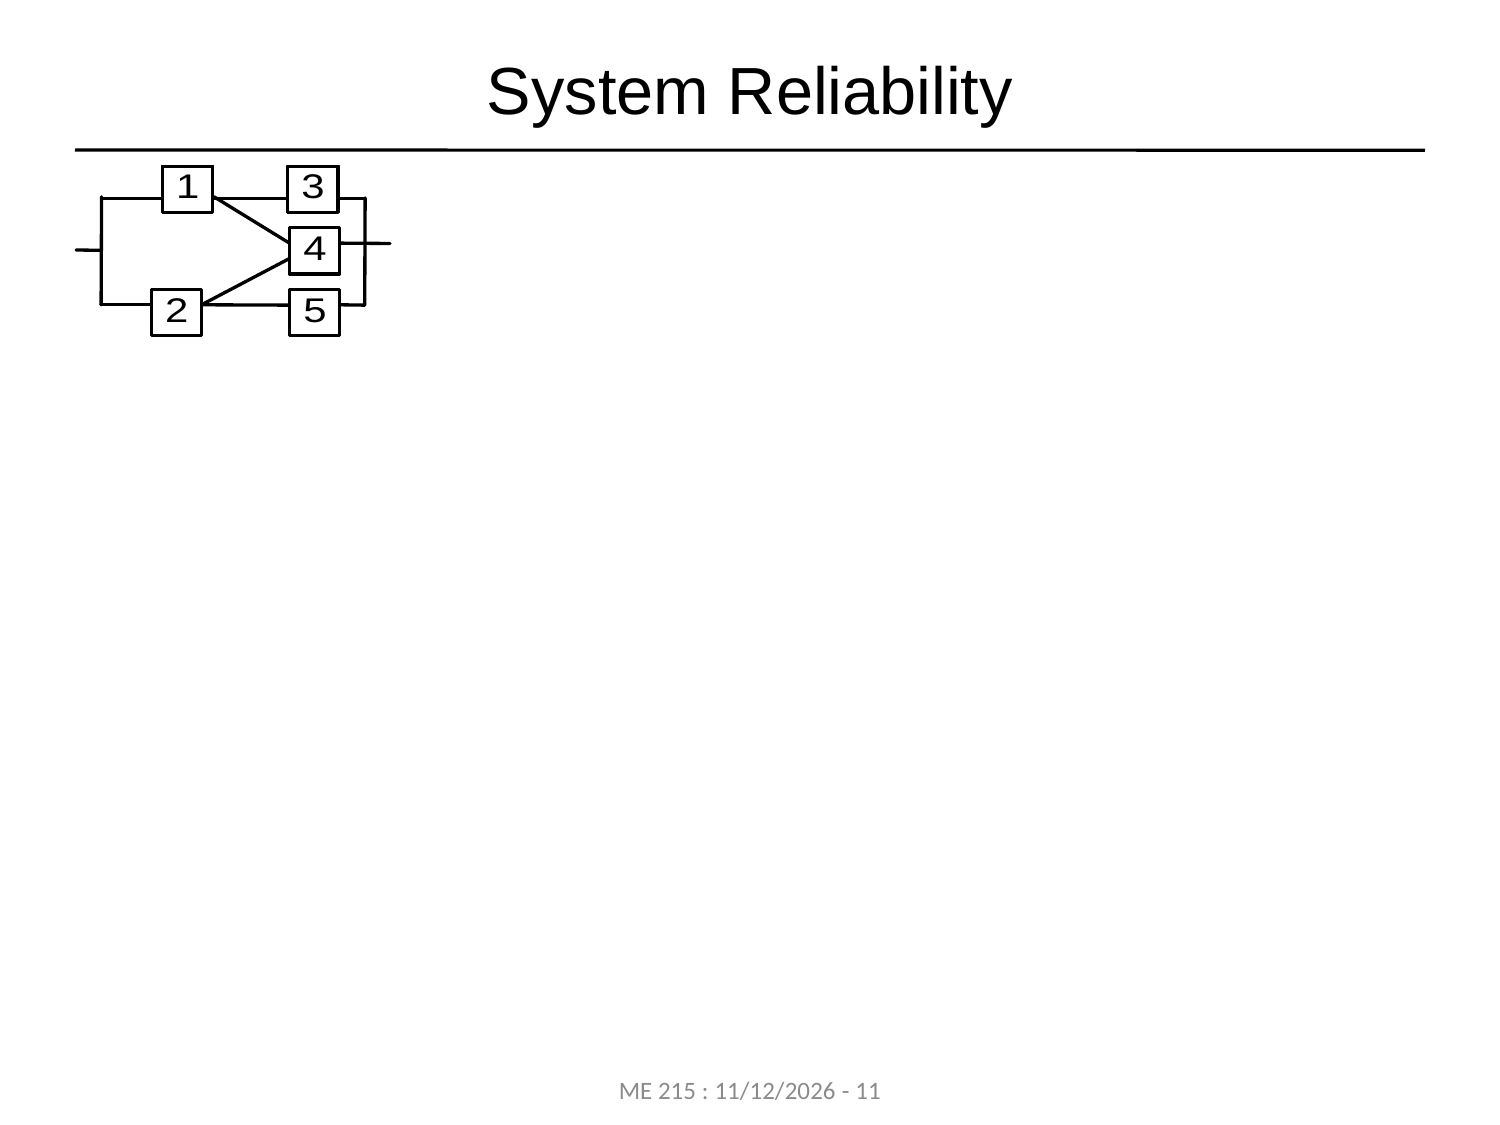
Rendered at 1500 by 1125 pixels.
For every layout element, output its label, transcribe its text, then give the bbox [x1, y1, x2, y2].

picture [74, 164, 393, 338]
list System Reliability [75, 37, 1425, 138]
footer ME 215 : 11/11/2021 - 11 [549, 1063, 950, 1116]
